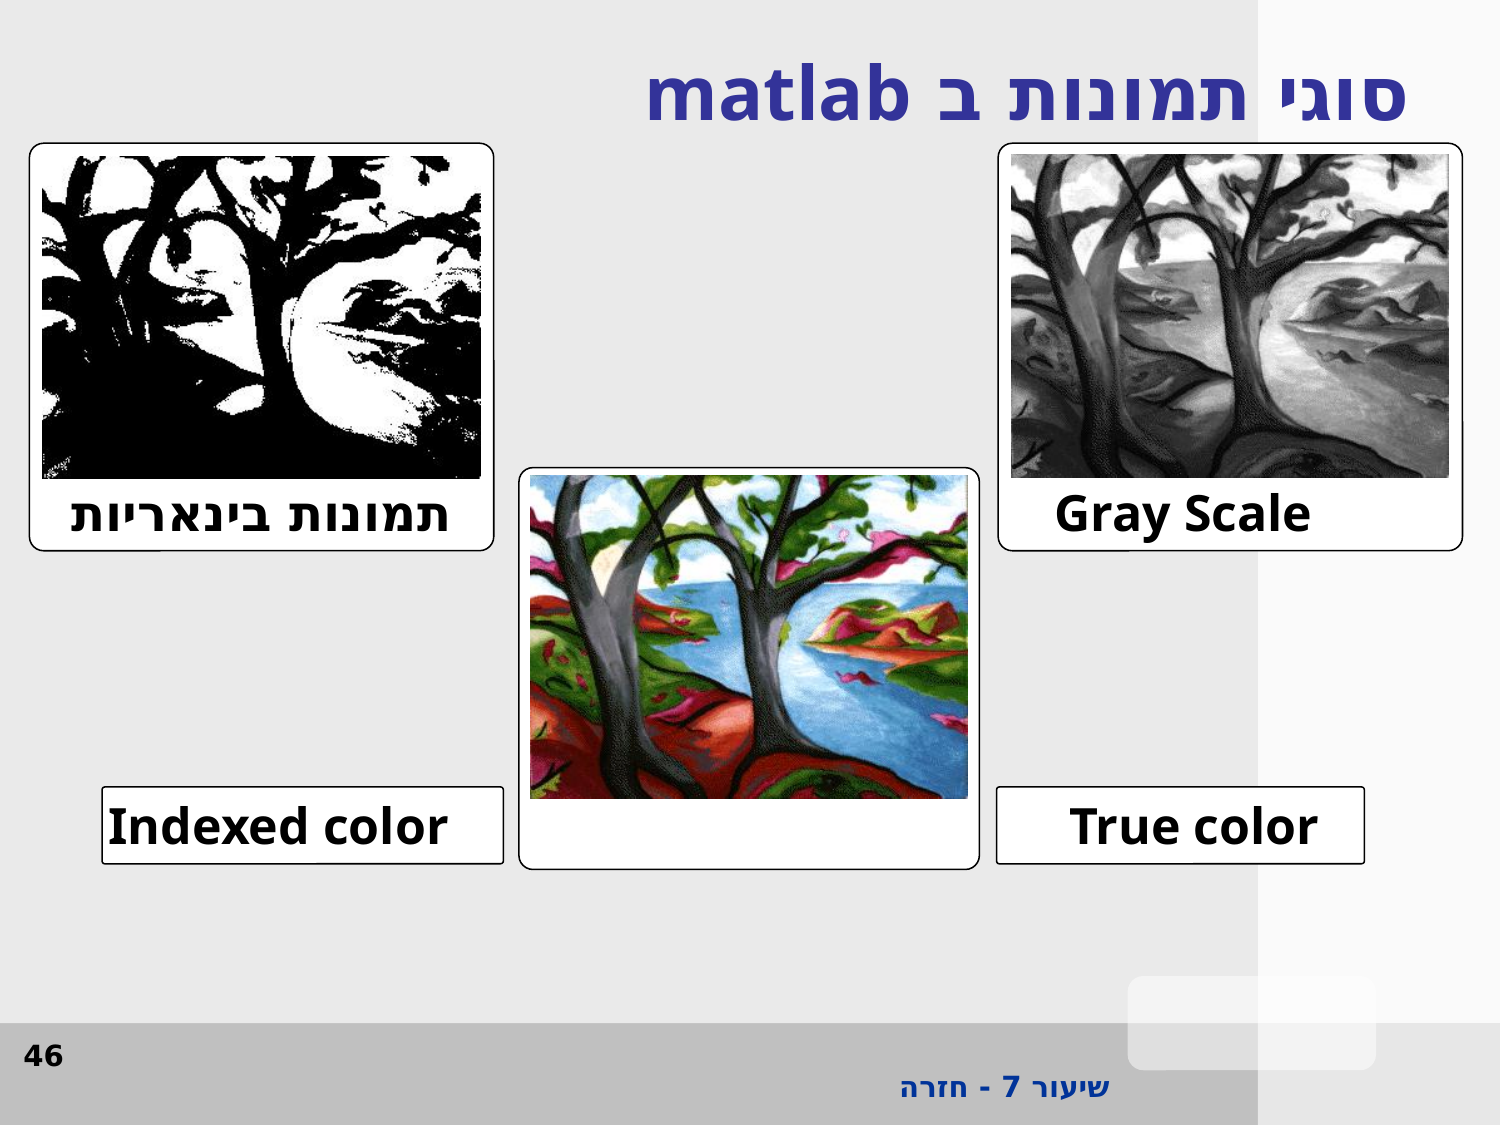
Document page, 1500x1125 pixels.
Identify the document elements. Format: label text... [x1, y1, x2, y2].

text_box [997, 142, 1463, 551]
slide_number 46 [8, 1029, 359, 1108]
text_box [518, 467, 980, 870]
text_box שיעור 7 - חזרה [884, 1060, 1125, 1111]
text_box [996, 786, 1365, 865]
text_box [70, 786, 504, 865]
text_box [29, 142, 494, 551]
text_box סוגי תמונות ב matlab [149, 20, 1425, 161]
